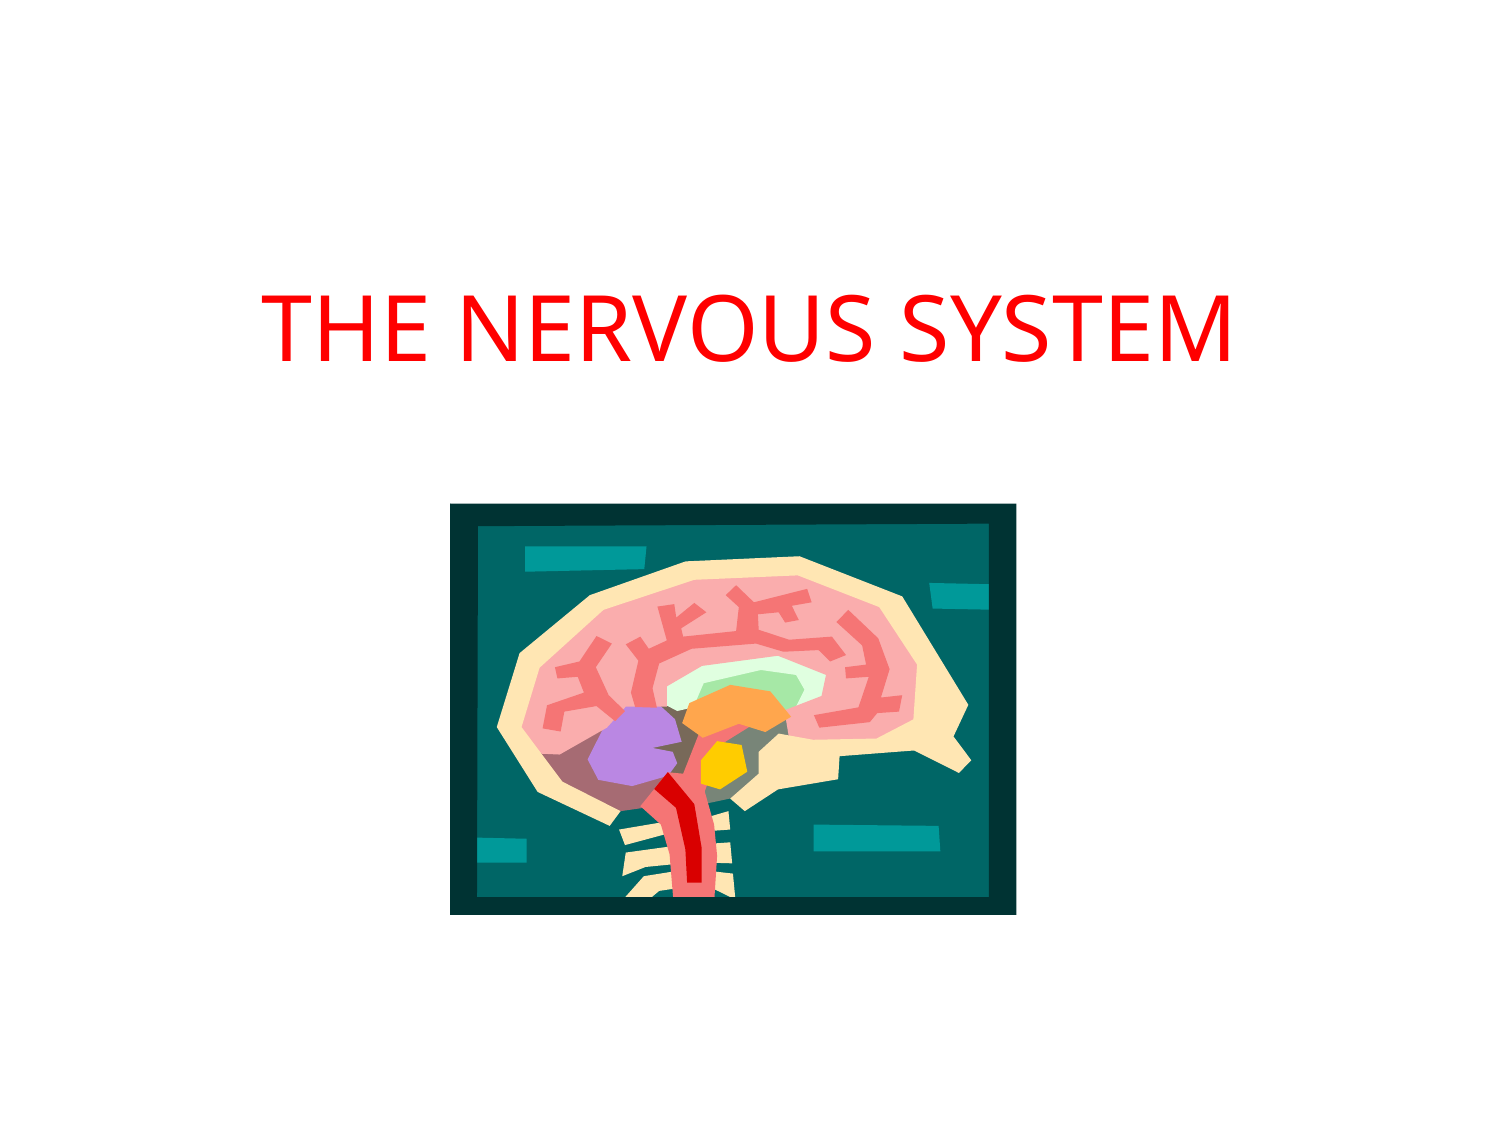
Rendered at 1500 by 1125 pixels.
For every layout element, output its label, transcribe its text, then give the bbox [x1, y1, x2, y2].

title THE NERVOUS SYSTEM [112, 162, 1388, 488]
picture [449, 499, 1022, 919]
